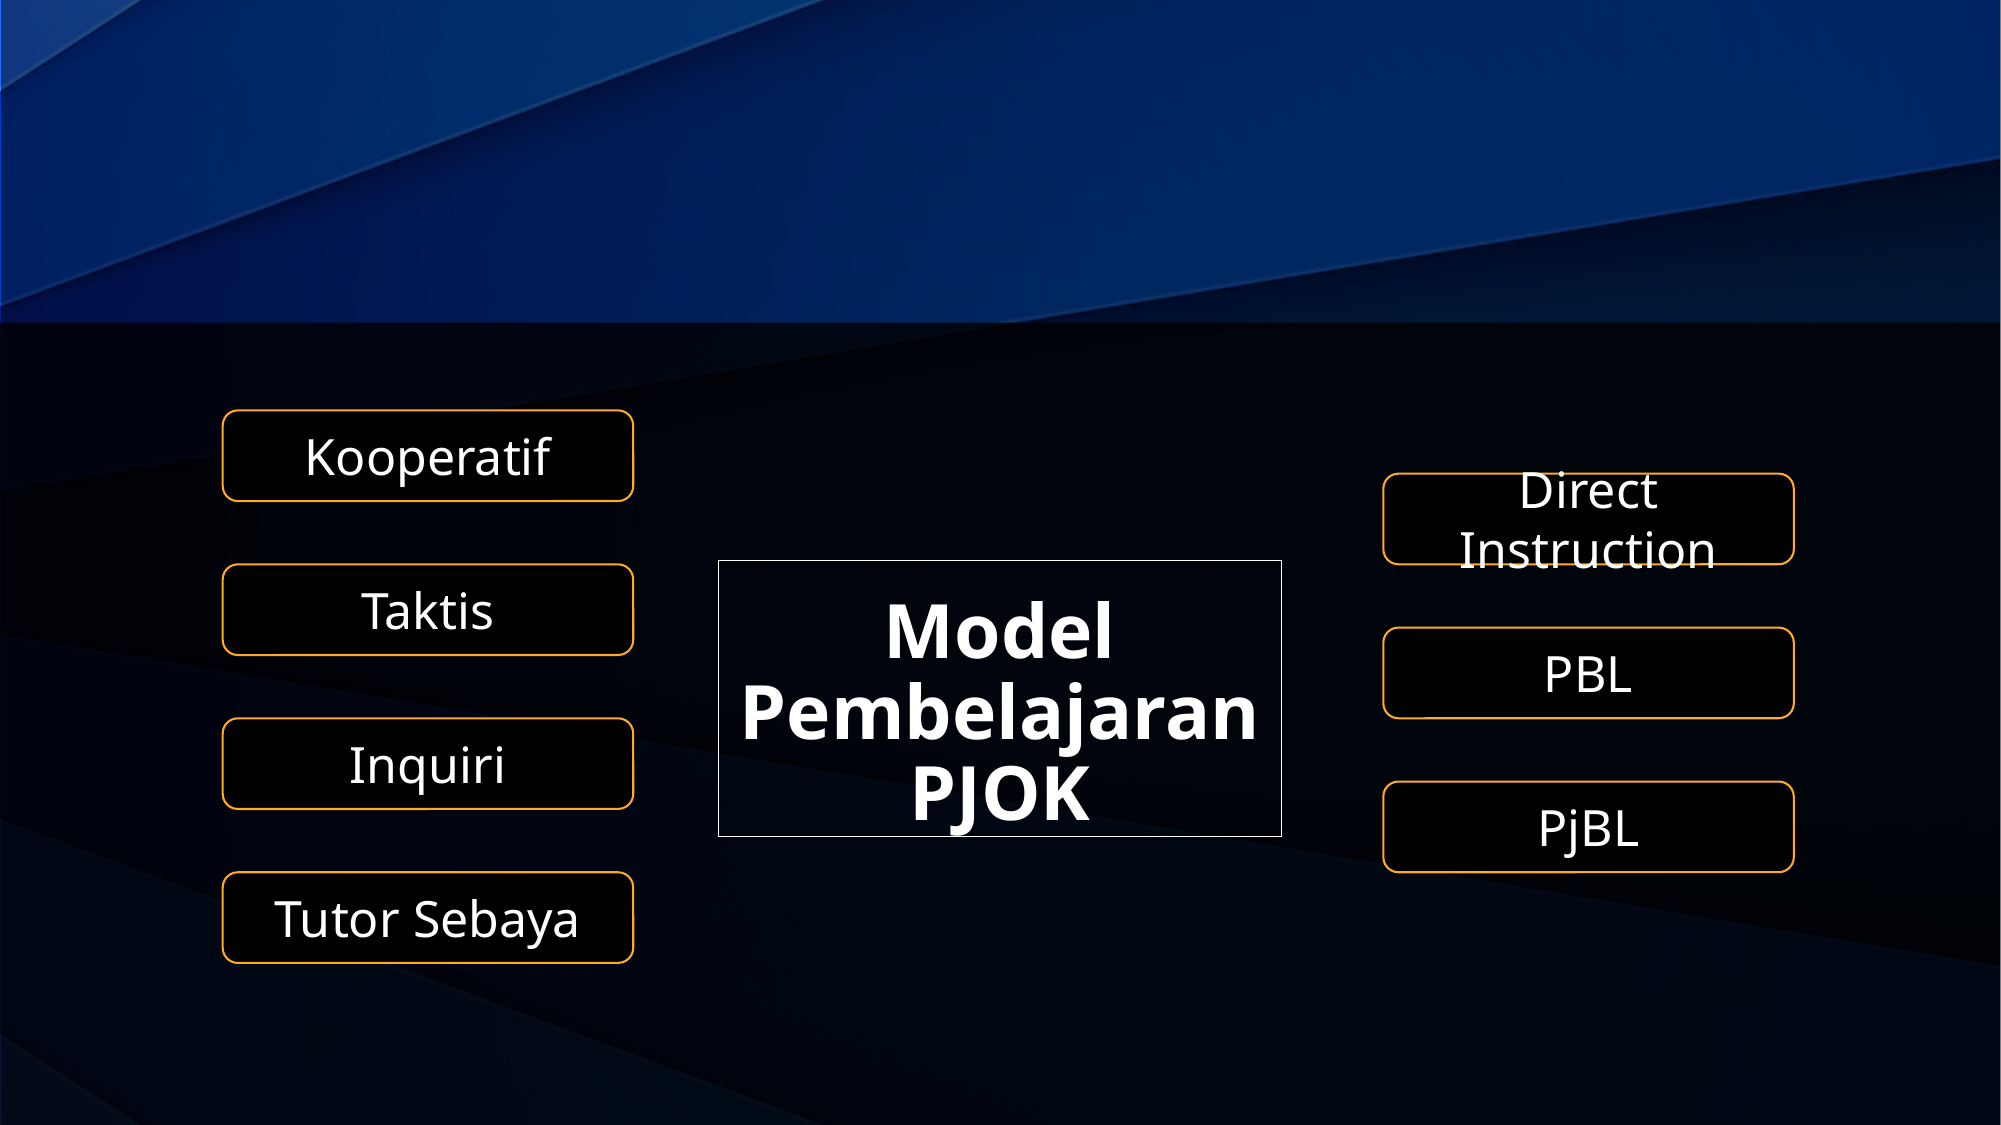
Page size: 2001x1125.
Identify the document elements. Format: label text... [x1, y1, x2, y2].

text_box Tutor Sebaya [221, 871, 635, 964]
title Model Pembelajaran PJOK [718, 560, 1282, 837]
text_box PjBL [1382, 780, 1795, 874]
text_box PBL [1382, 626, 1795, 720]
picture [0, 0, 2000, 1125]
text_box Taktis [221, 563, 635, 657]
text_box Kooperatif [221, 409, 635, 503]
text_box Inquiri [221, 717, 635, 811]
text_box Direct Instruction [1382, 472, 1795, 566]
